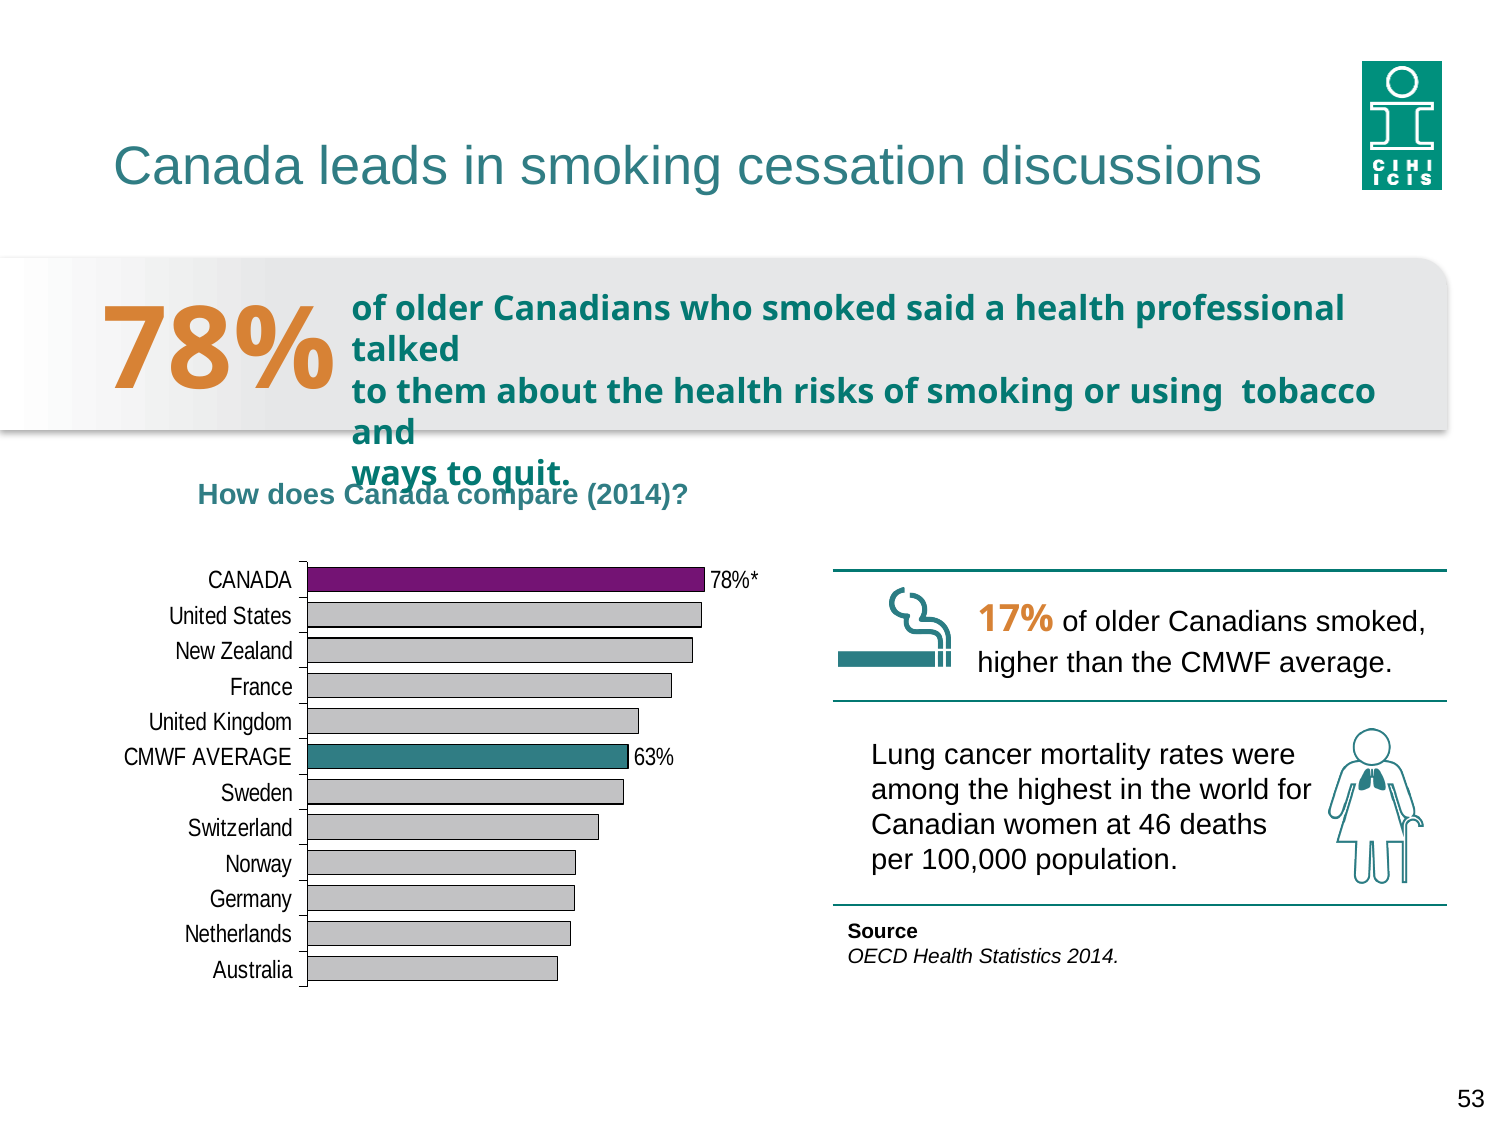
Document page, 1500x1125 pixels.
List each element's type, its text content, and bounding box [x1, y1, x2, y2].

text_box of older Canadians who smoked said a health professional talked to them about the health risks of smoking or using tobacco and ways to quit. [336, 278, 1447, 500]
text_box Source OECD Health Statistics 2014. [832, 910, 1471, 975]
title Canada leads in smoking cessation discussions [98, 87, 1350, 238]
picture [1328, 727, 1424, 884]
text_box [0, 257, 1447, 432]
text_box How does Canada compare (2014)? [112, 467, 767, 518]
text_box 78% [87, 266, 352, 419]
picture [838, 586, 952, 667]
slide_number 53 [1337, 1074, 1500, 1125]
text_box 17% of older Canadians smoked, higher than the CMWF average. [962, 591, 1447, 686]
text_box Lung cancer mortality rates were among the highest in the world for Canadian women at 46 deaths per 100,000 population. [856, 727, 1327, 883]
picture [1362, 61, 1442, 190]
chart [103, 538, 776, 1010]
